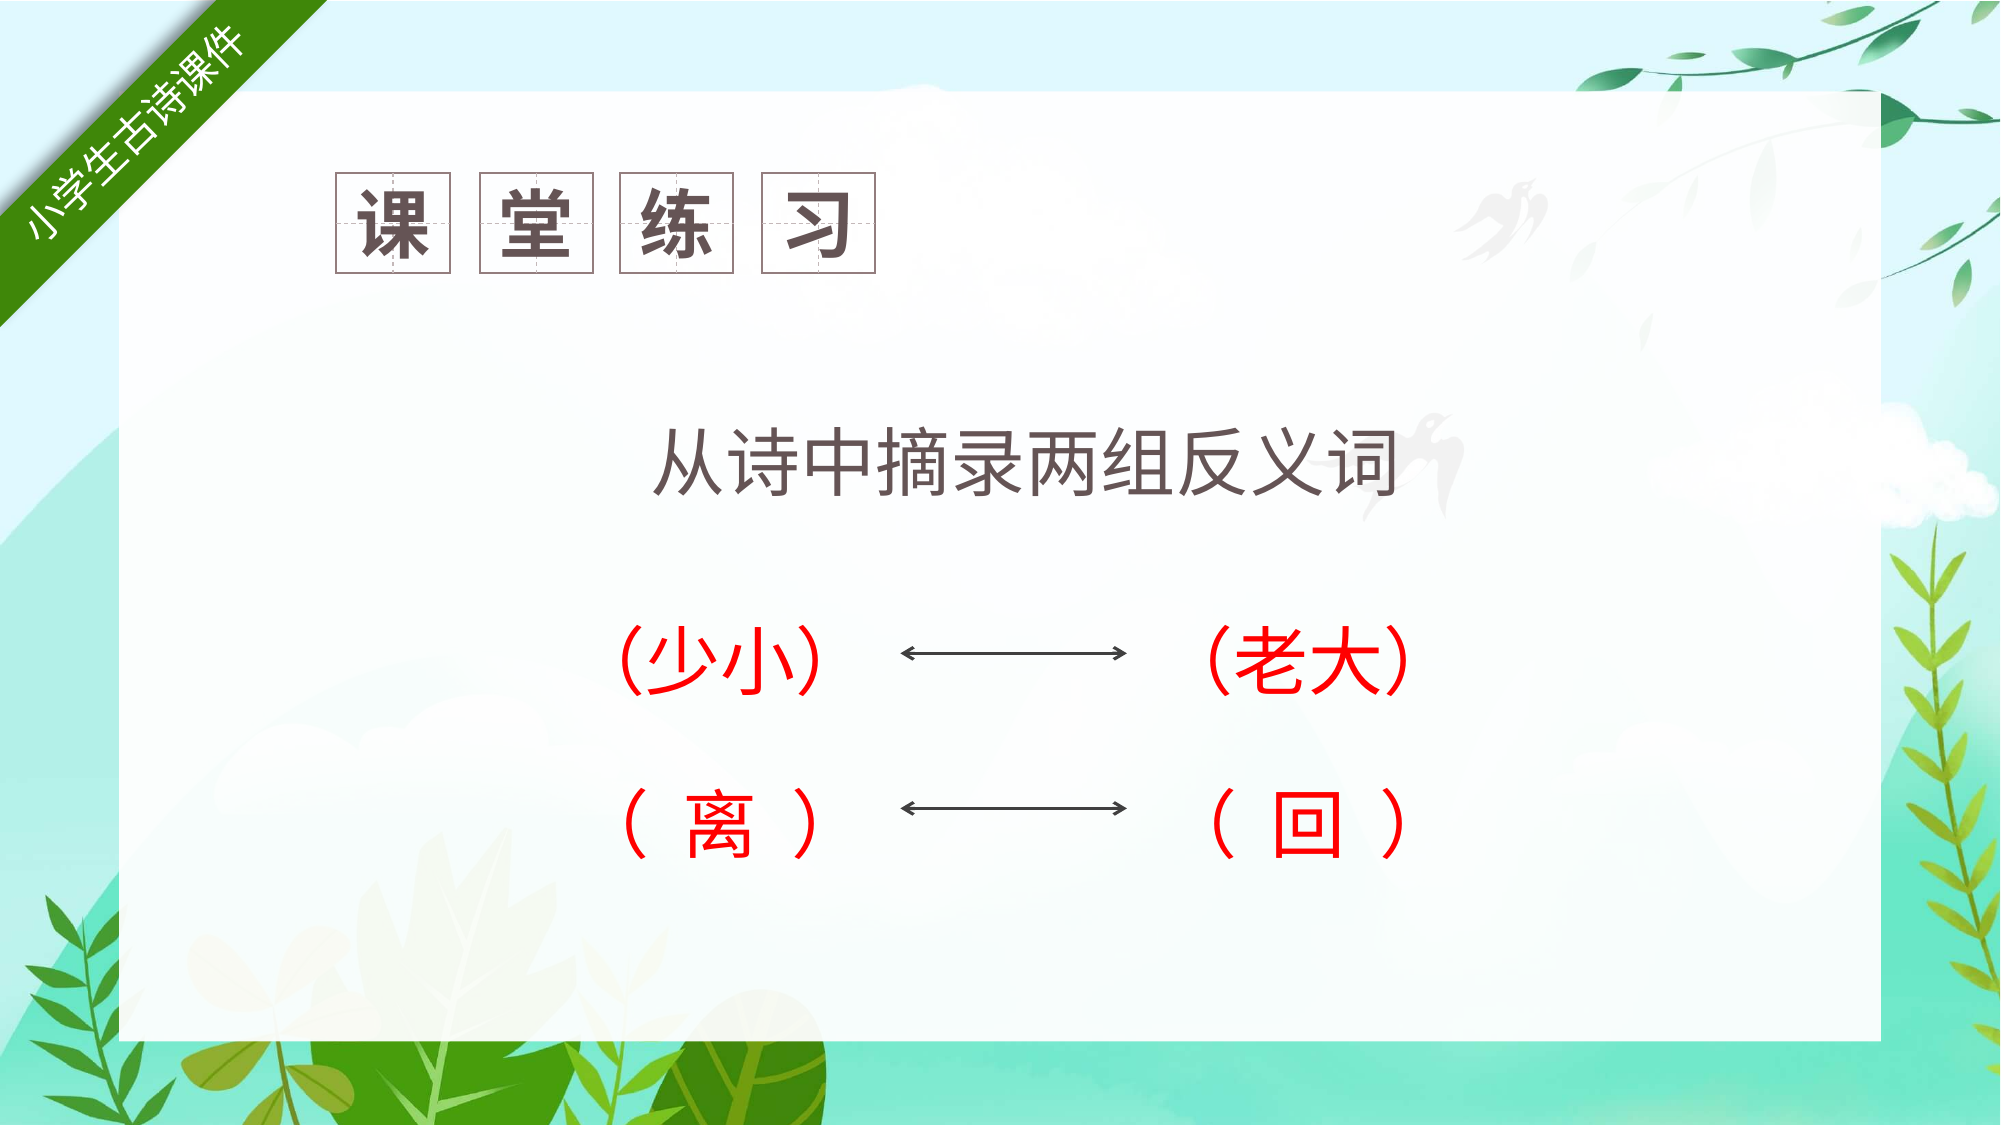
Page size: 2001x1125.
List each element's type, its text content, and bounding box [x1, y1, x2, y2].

text_box 从诗中摘录两组反义词 [479, 362, 1572, 513]
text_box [336, 170, 875, 277]
picture [0, 1, 214, 215]
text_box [514, 724, 1515, 861]
picture [0, 1, 2001, 1125]
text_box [514, 562, 1515, 698]
